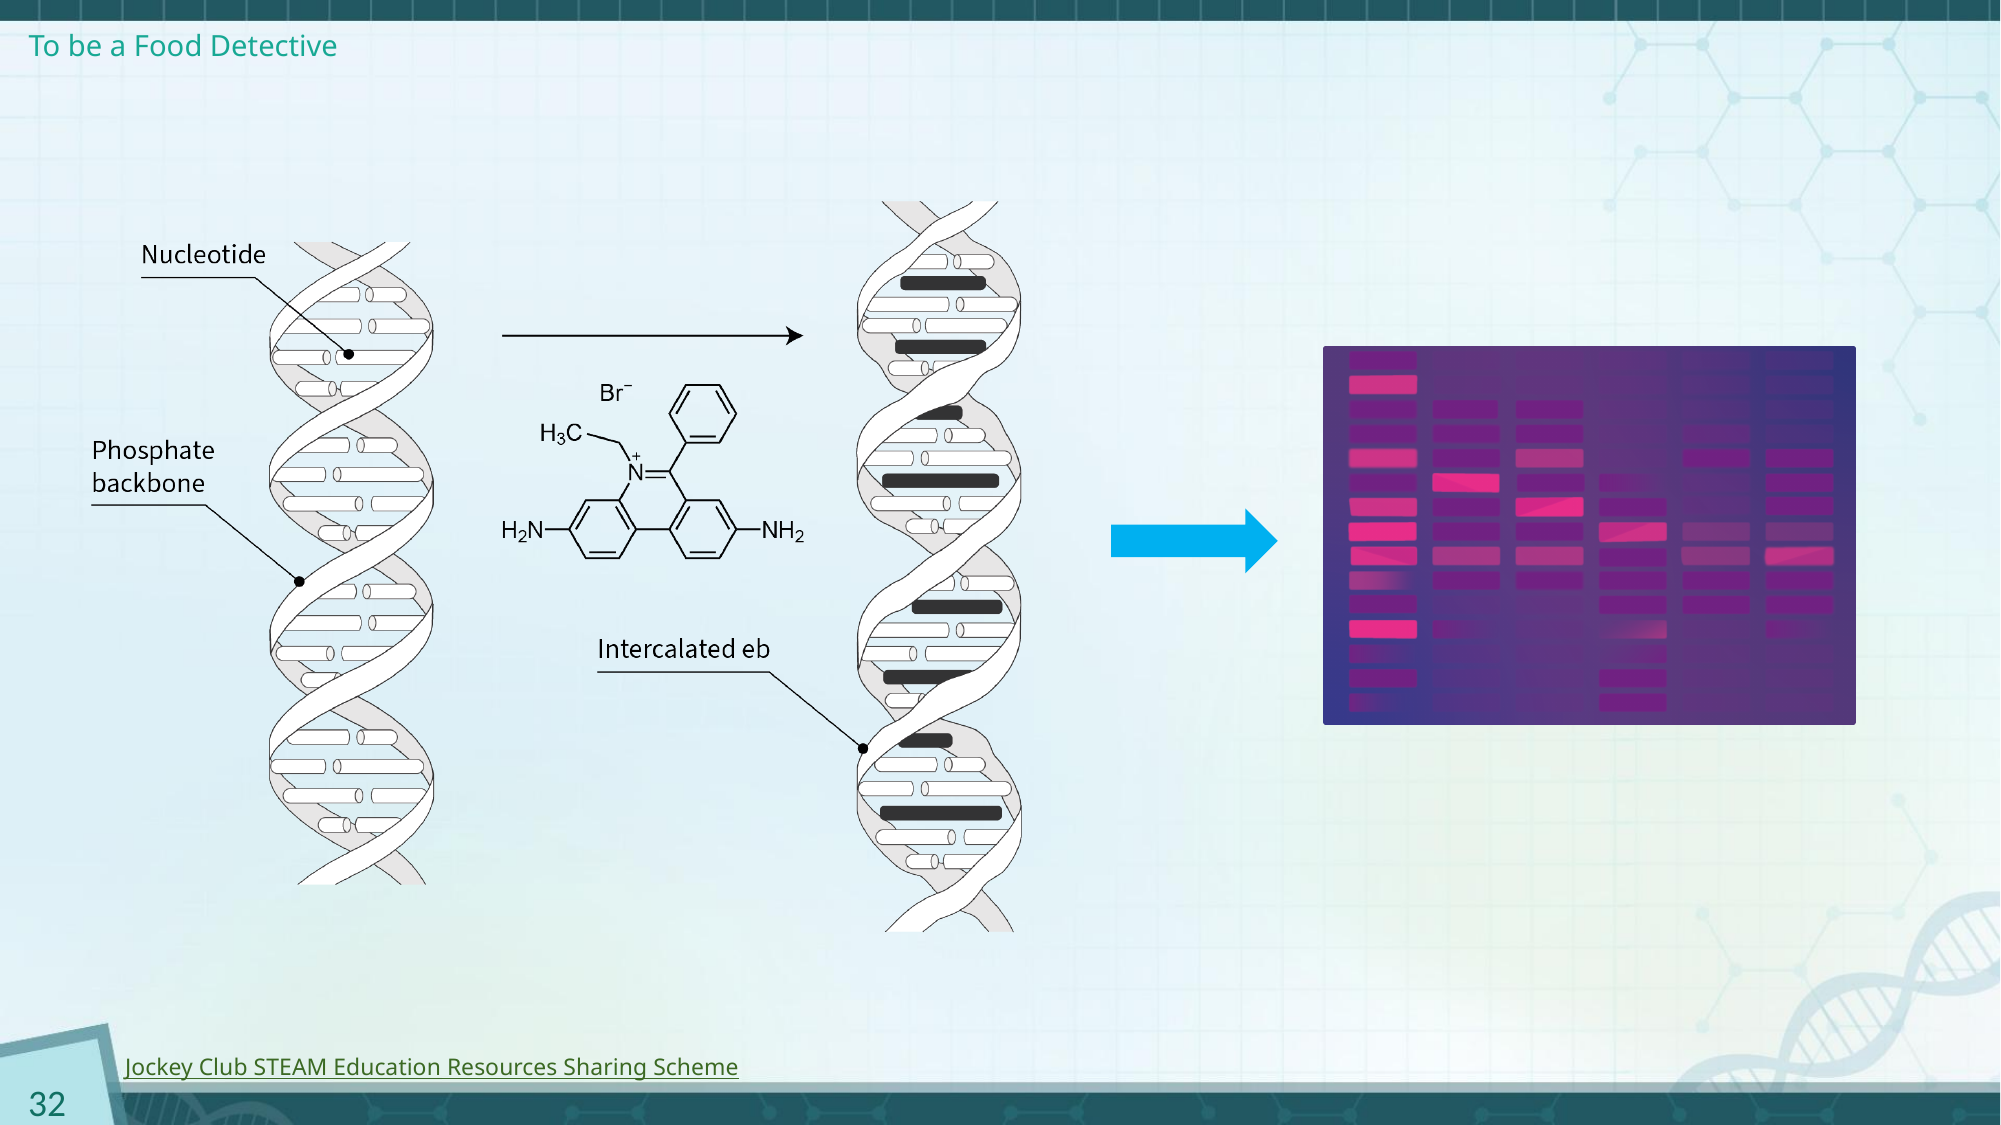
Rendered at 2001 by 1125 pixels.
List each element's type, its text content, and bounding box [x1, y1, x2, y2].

slide_number 32 [0, 1071, 96, 1125]
text_box [1111, 508, 1278, 574]
picture [0, 0, 2001, 1125]
